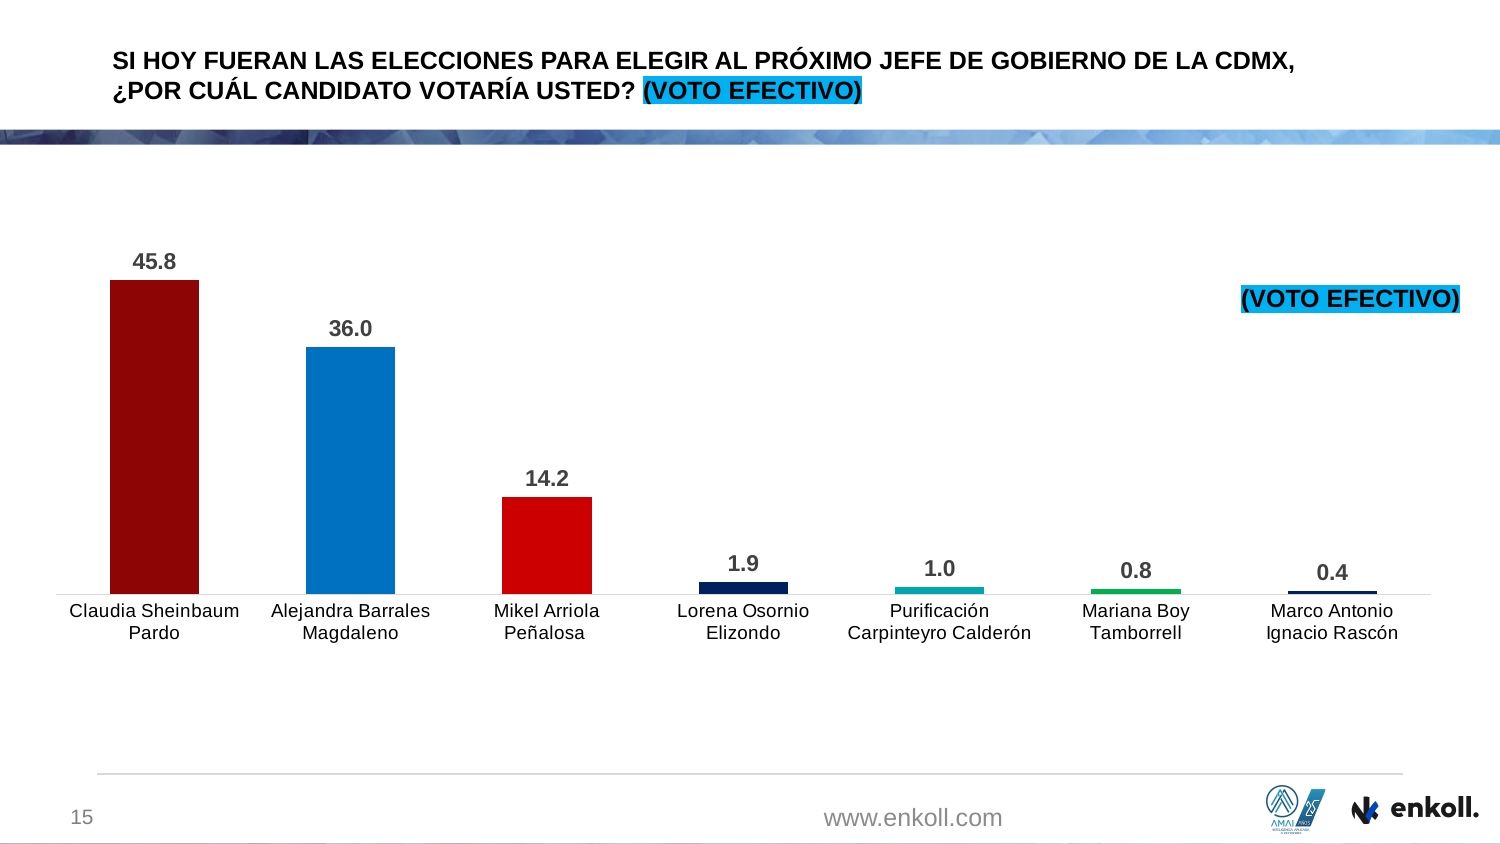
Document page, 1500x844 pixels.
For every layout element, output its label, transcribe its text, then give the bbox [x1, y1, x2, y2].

chart [55, 235, 1441, 666]
text_box (VOTO EFECTIVO) [1446, 274, 1482, 321]
picture [0, 130, 1500, 144]
text_box www.enkoll.com [660, 793, 1167, 839]
title SI HOY FUERAN LAS ELECCIONES PARA ELEGIR AL PRÓXIMO JEFE DE GOBIERNO DE LA CDMX, ¿POR CUÁL CANDIDATO VOTARÍA USTED? (VOTO EFECTIVO) [97, 18, 1327, 130]
slide_number 15 [55, 789, 1500, 844]
picture [1265, 784, 1326, 789]
